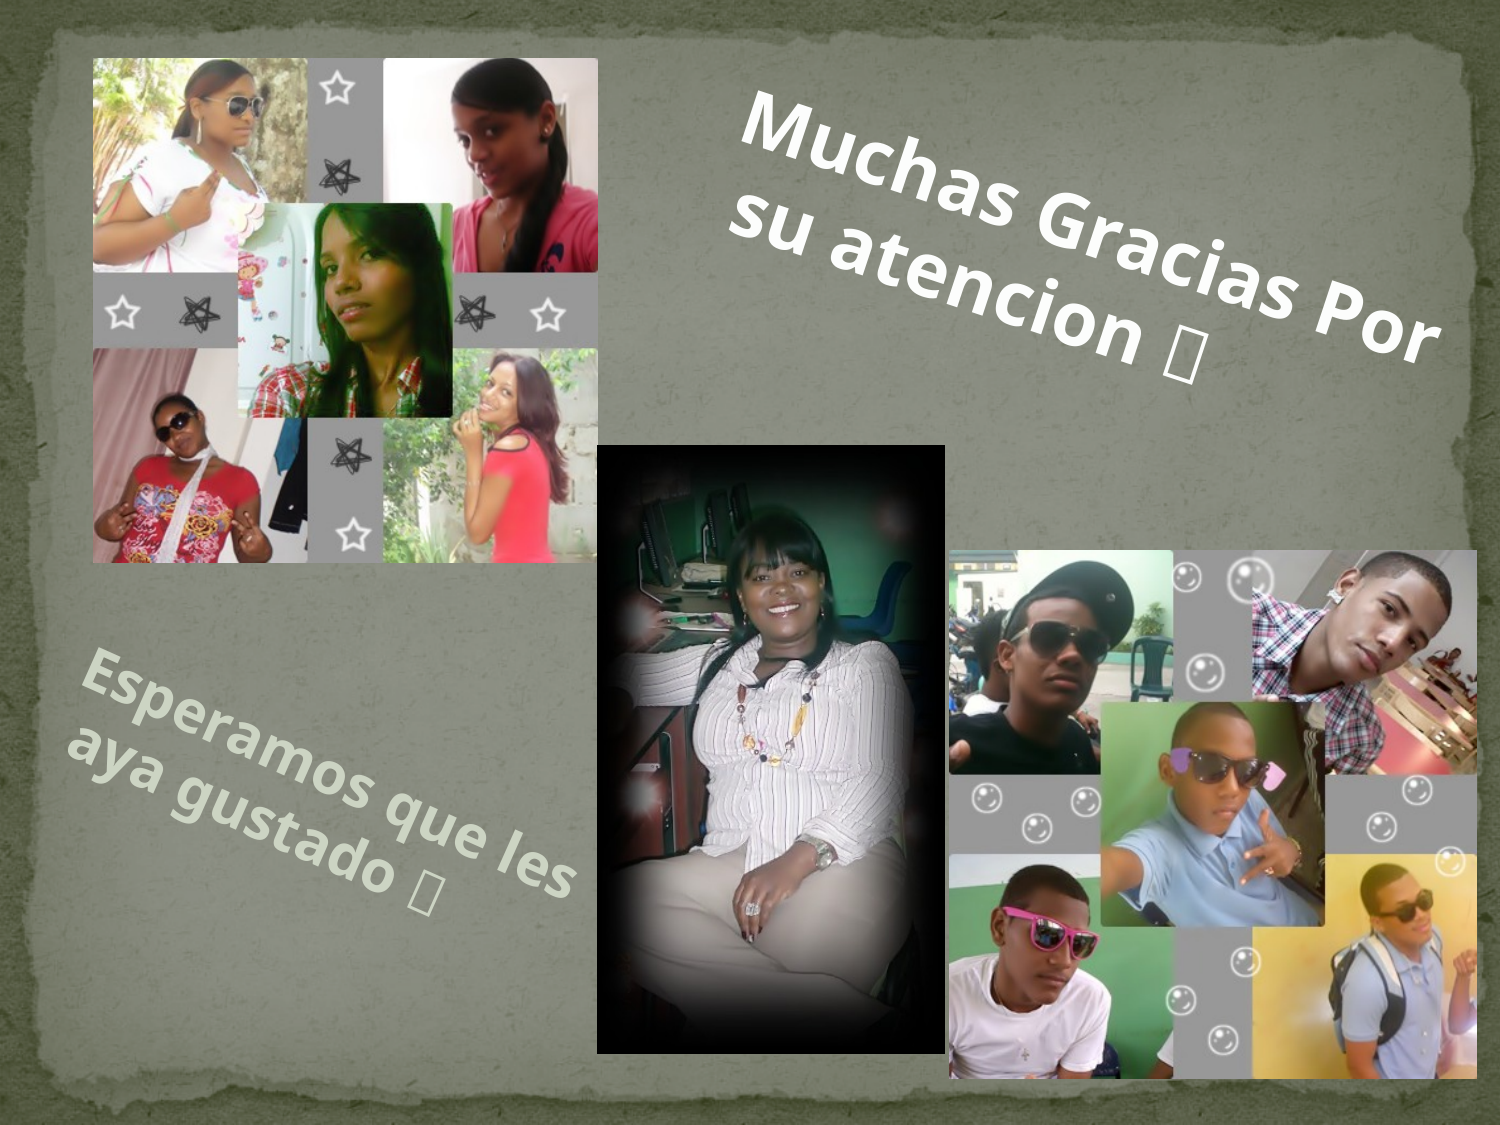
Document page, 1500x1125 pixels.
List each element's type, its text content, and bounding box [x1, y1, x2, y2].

picture [949, 550, 1477, 1079]
picture [93, 58, 945, 1054]
text_box Esperamos que les aya gustado  [28, 617, 586, 990]
text_box Muchas Gracias Por su atencion  [685, 56, 1471, 482]
